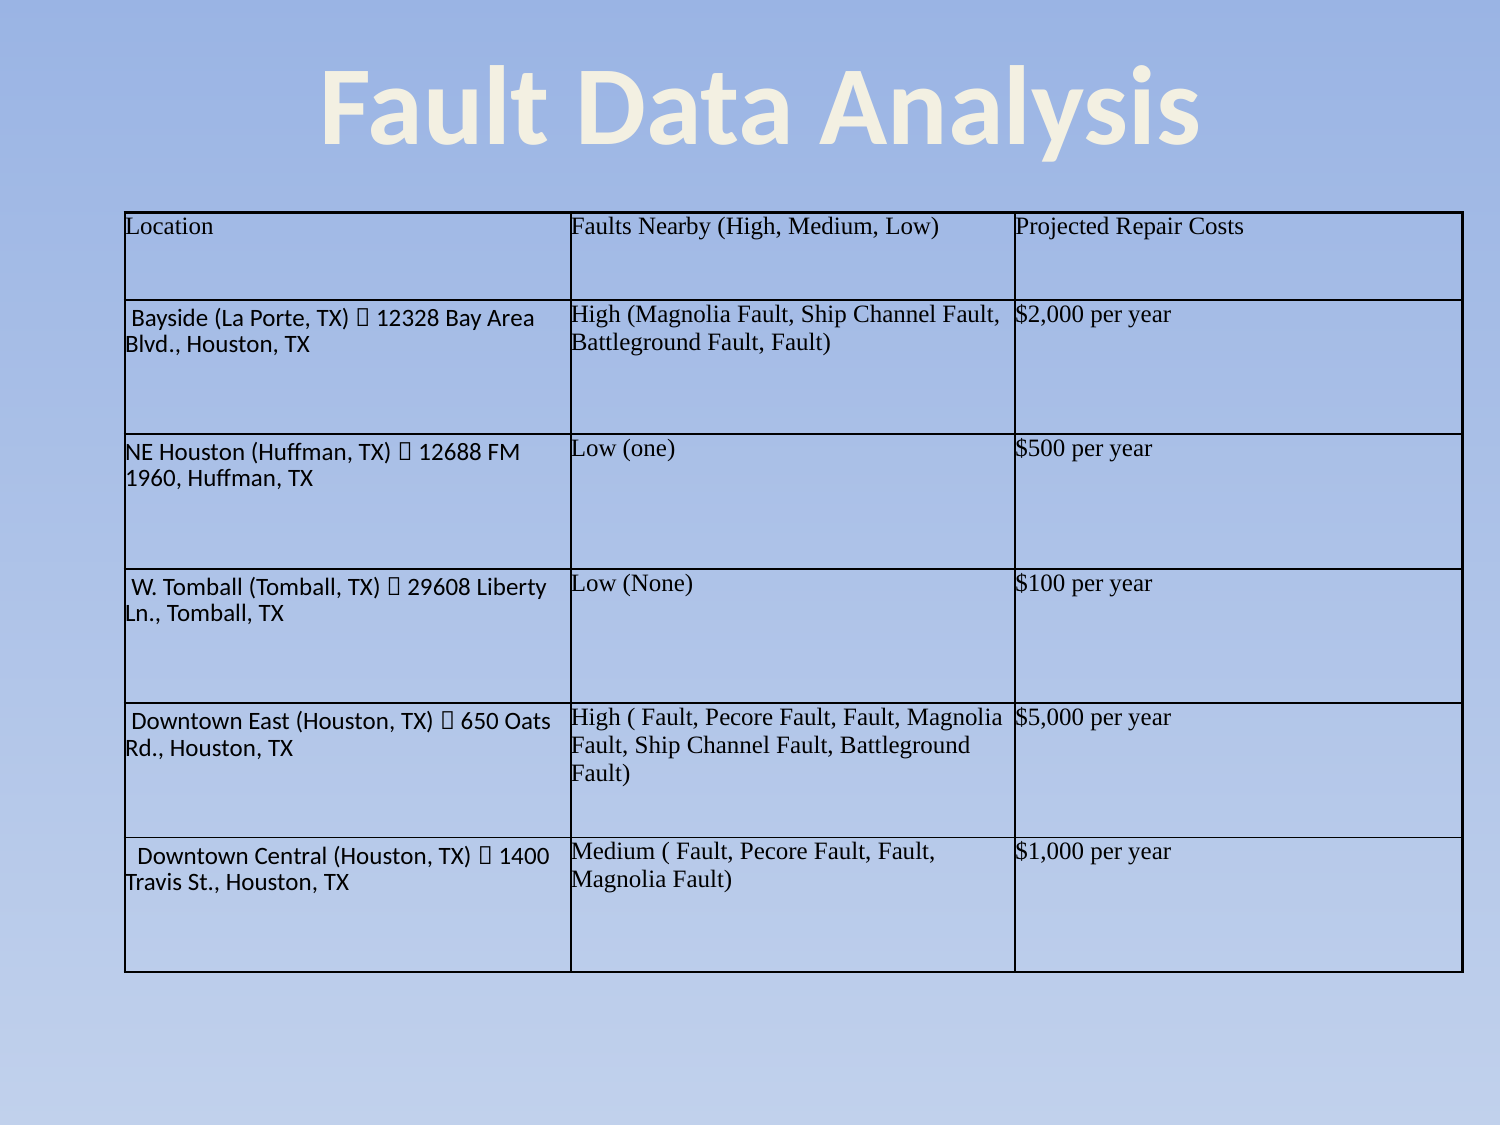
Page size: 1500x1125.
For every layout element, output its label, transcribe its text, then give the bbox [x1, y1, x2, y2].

table_cell Low (one) [572, 435, 1014, 568]
table_cell $2,000 per year [1016, 301, 1461, 433]
table_cell High (Magnolia Fault, Ship Channel Fault, Battleground Fault, Fault) [572, 301, 1014, 433]
table_cell Downtown Central (Houston, TX)  1400 Travis St., Houston, TX [126, 838, 570, 971]
table_cell Bayside (La Porte, TX)  12328 Bay Area Blvd., Houston, TX [126, 301, 570, 433]
table_cell W. Tomball (Tomball, TX)  29608 Liberty Ln., Tomball, TX [126, 570, 570, 702]
table_cell Medium ( Fault, Pecore Fault, Fault, Magnolia Fault) [572, 838, 1014, 971]
table_cell Low (None) [572, 570, 1014, 702]
table_cell $5,000 per year [1016, 704, 1461, 837]
table_cell $100 per year [1016, 570, 1461, 702]
table_header Projected Repair Costs [1016, 214, 1461, 299]
table_cell NE Houston (Huffman, TX)  12688 FM 1960, Huffman, TX [126, 435, 570, 568]
table_header Location [126, 214, 570, 299]
table_cell $1,000 per year [1016, 838, 1461, 971]
table_header Faults Nearby (High, Medium, Low) [572, 214, 1014, 299]
table_cell Downtown East (Houston, TX)  650 Oats Rd., Houston, TX [126, 704, 570, 837]
table_cell $500 per year [1016, 435, 1461, 568]
table_cell High ( Fault, Pecore Fault, Fault, Magnolia Fault, Ship Channel Fault, Battleground Fault) [572, 704, 1014, 837]
text_box Fault Data Analysis [303, 24, 1218, 175]
